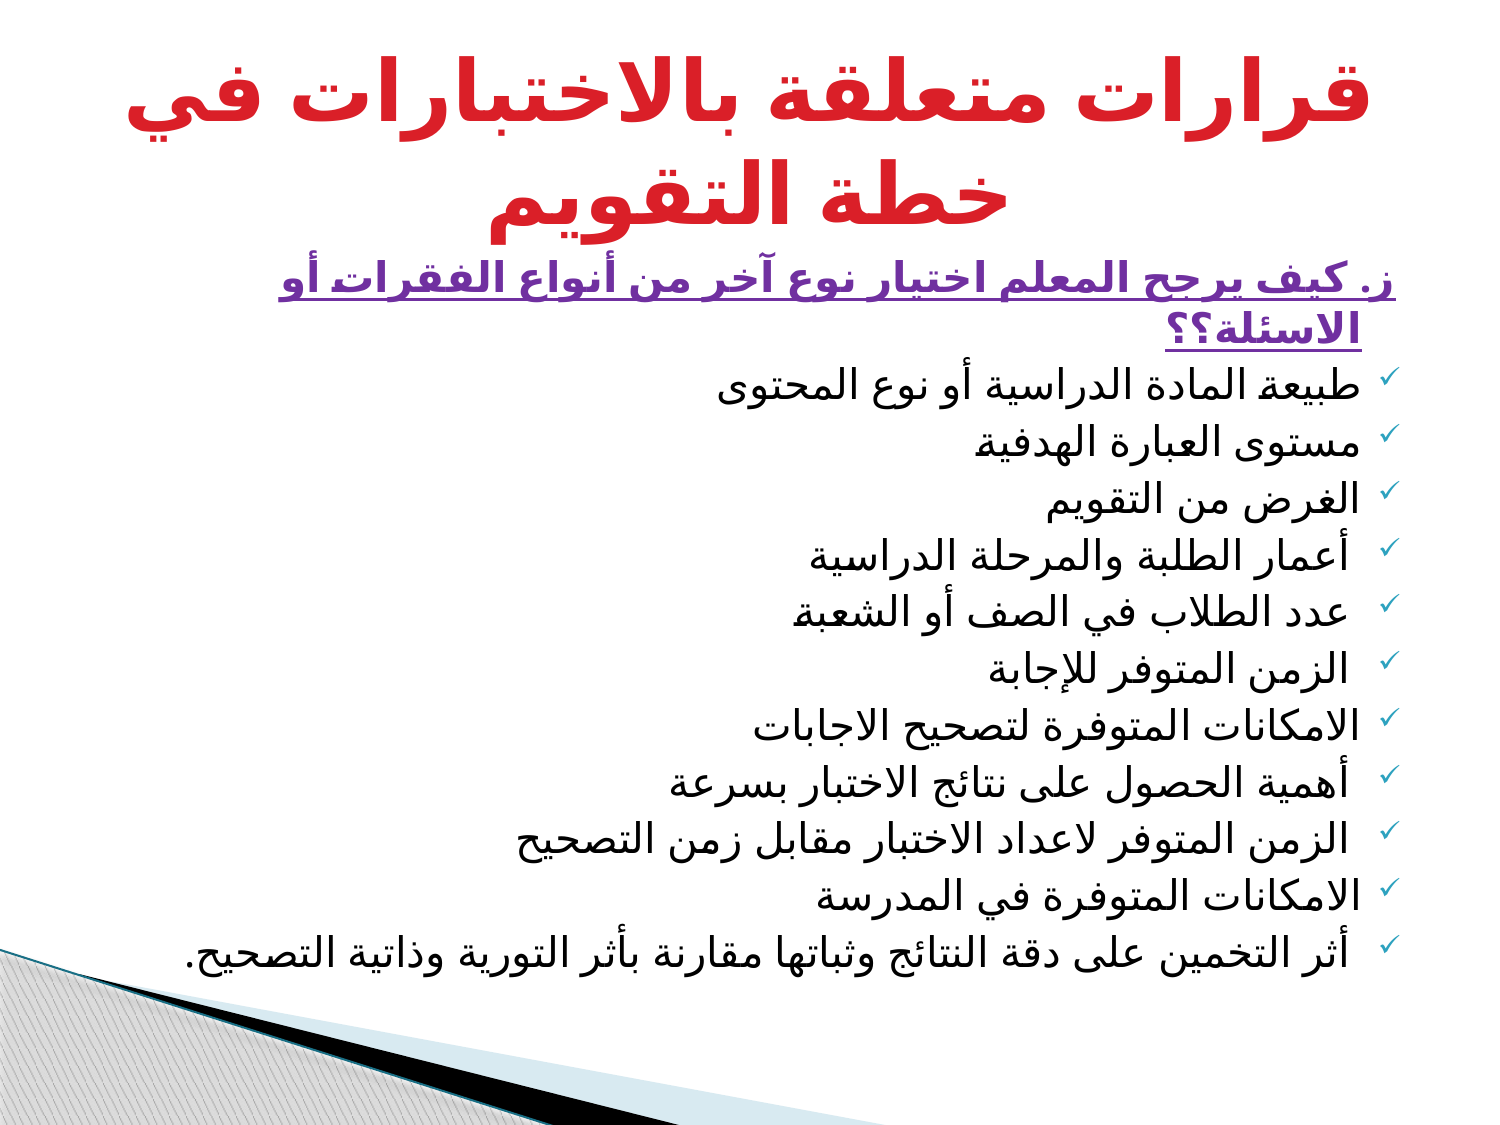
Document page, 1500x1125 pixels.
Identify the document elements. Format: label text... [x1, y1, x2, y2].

list ز. كيف يرجح المعلم اختيار نوع آخر من أنواع الفقرات أو الاسئلة؟؟ طبيعة المادة الدراسية أو نوع المحتوى مستوى العبارة الهدفية الغرض من التقويم أعمار الطلبة والمرحلة الدراسية عدد الطلاب في الصف أو الشعبة الزمن المتوفر للإجابة الامكانات المتوفرة لتصحيح الاجابات أهمية الحصول على نتائج الاختبار بسرعة الزمن المتوفر لاعداد الاختبار مقابل زمن التصحيح الامكانات المتوفرة في المدرسة أثر التخمين على دقة النتائج وثباتها مقارنة بأثر التورية وذاتية التصحيح. [75, 243, 1425, 986]
title قرارات متعلقة بالاختبارات في خطة التقويم [75, 45, 1425, 233]
